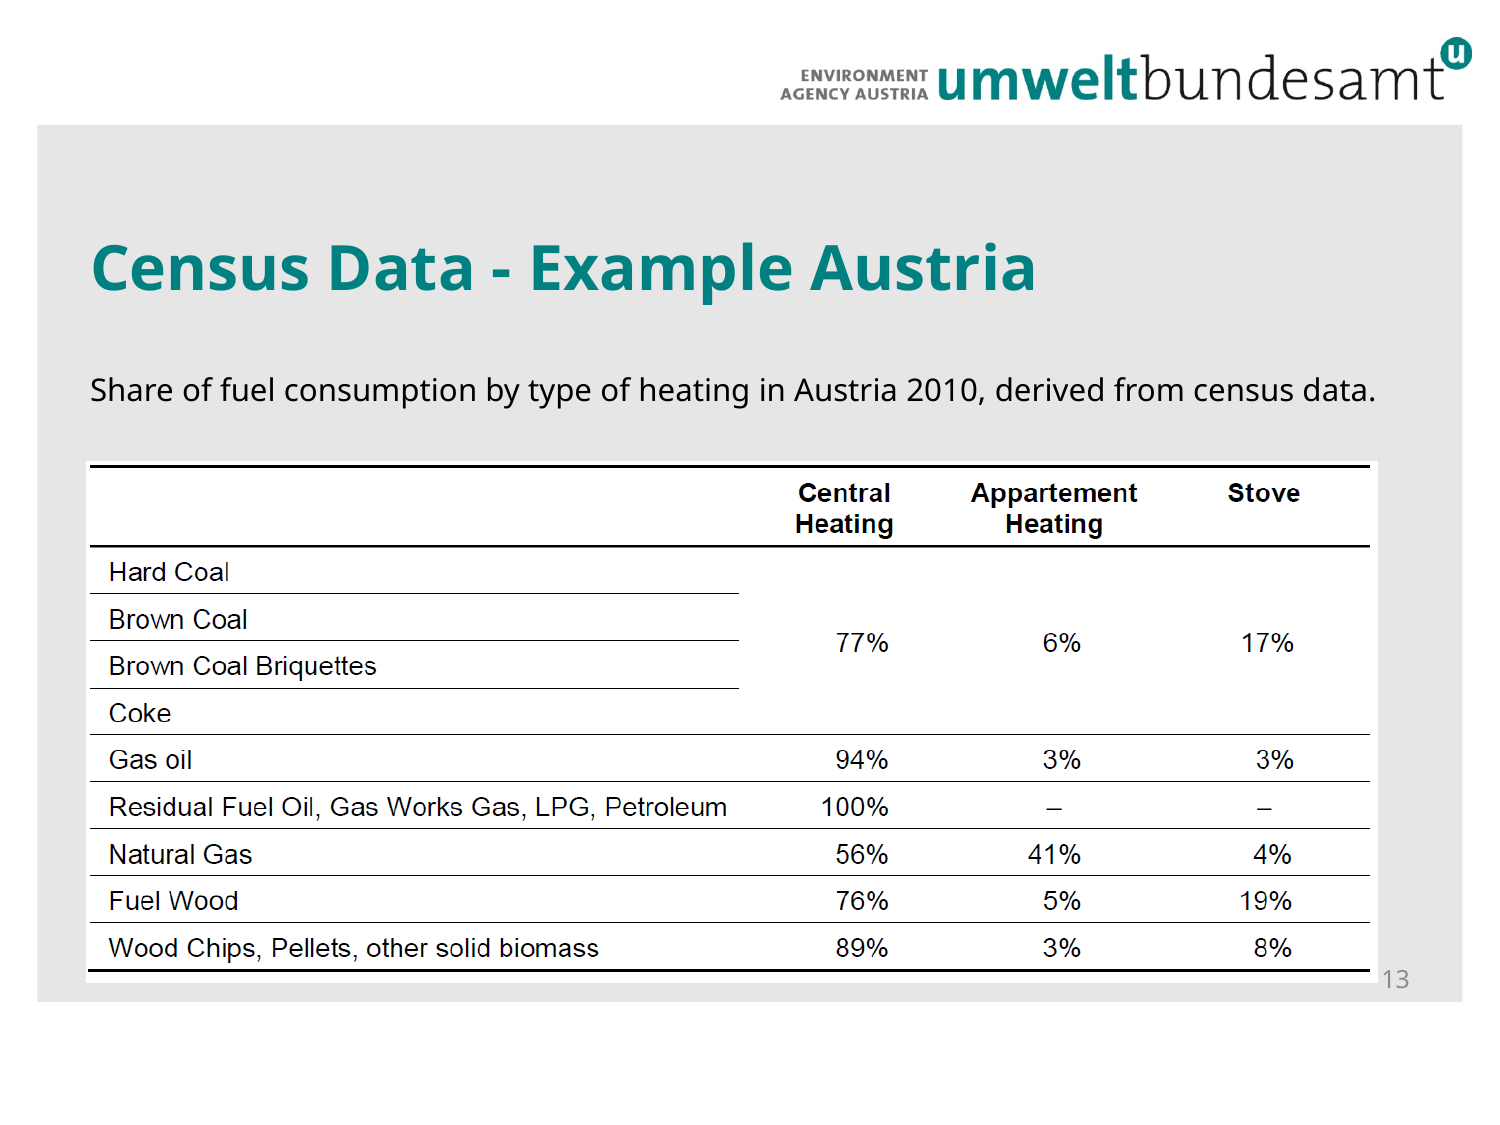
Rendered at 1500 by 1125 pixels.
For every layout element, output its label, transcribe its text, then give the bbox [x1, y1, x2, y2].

list Share of fuel consumption by type of heating in Austria 2010, derived from census data. [75, 358, 1425, 450]
slide_number 13 [1074, 960, 1425, 1002]
title Census Data - Example Austria [75, 171, 1425, 358]
picture [86, 461, 1379, 984]
picture [780, 37, 1472, 100]
